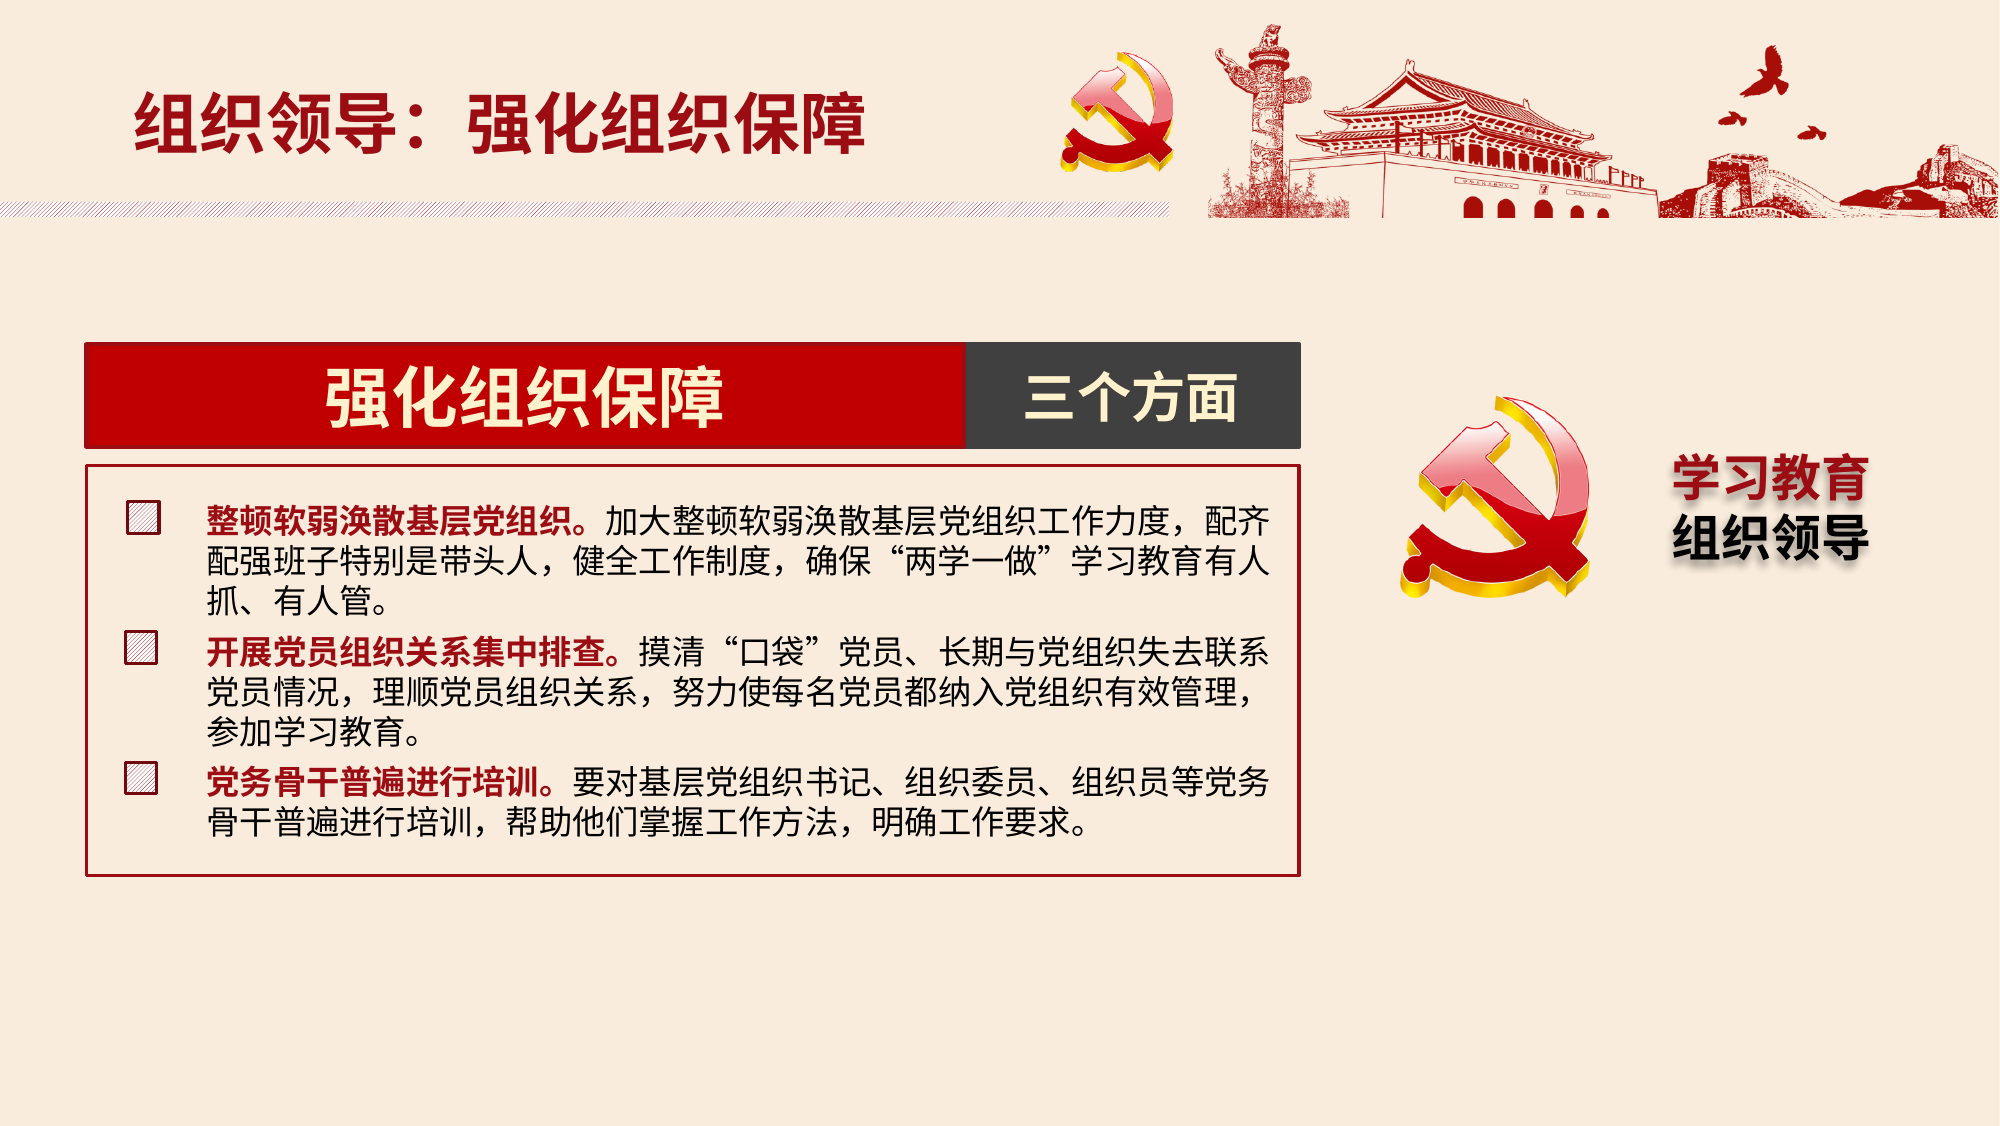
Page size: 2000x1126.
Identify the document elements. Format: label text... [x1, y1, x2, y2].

text_box 学习教育 组织领导 [1644, 436, 1892, 577]
text_box 三个方面 [966, 342, 1301, 449]
list 组织领导：强化组织保障 [117, 74, 906, 169]
text_box [123, 630, 159, 665]
text_box 党务骨干普遍进行培训。要对基层党组织书记、组织委员、组织员等党务骨干普遍进行培训，帮助他们掌握工作方法，明确工作要求。 [186, 751, 1299, 852]
text_box 开展党员组织关系集中排查。摸清“口袋”党员、长期与党组织失去联系党员情况，理顺党员组织关系，努力使每名党员都纳入党组织有效管理，参加学习教育。 [186, 620, 1299, 751]
text_box [125, 500, 161, 535]
text_box [123, 760, 159, 796]
text_box 强化组织保障 [84, 342, 966, 449]
text_box [84, 463, 1301, 878]
picture [0, 0, 2000, 1126]
